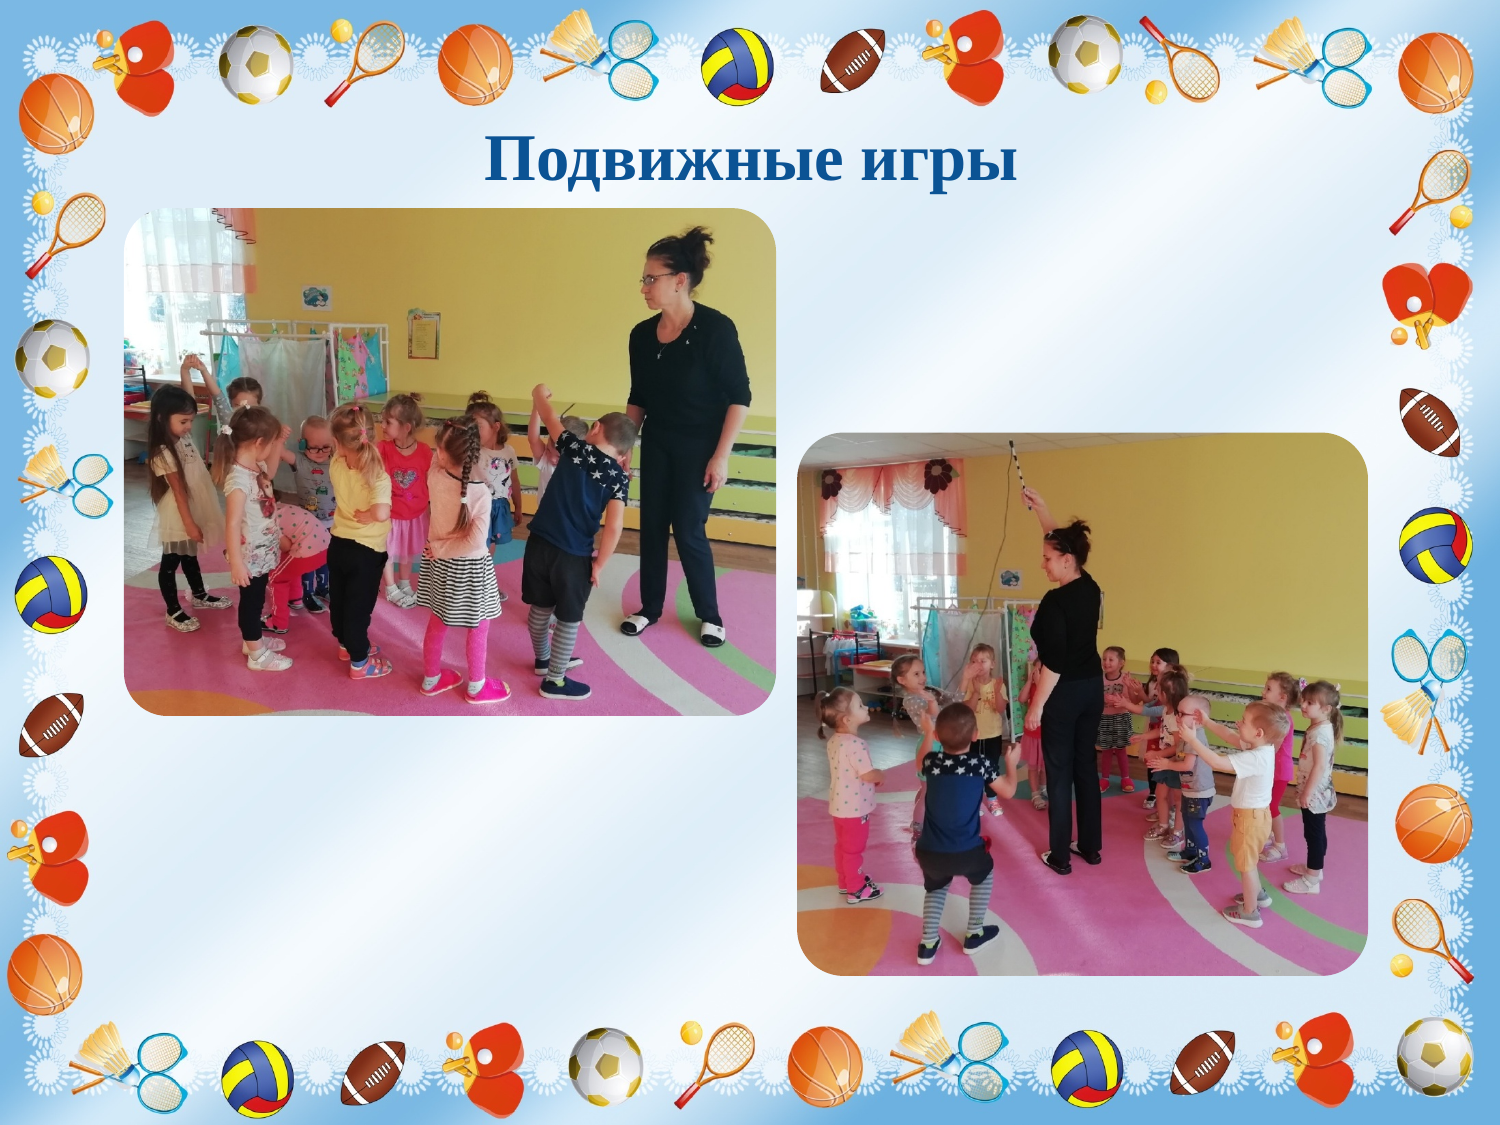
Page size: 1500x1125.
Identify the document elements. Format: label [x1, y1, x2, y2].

picture [123, 207, 777, 717]
list [0, 0, 1500, 1125]
picture [796, 432, 1369, 977]
